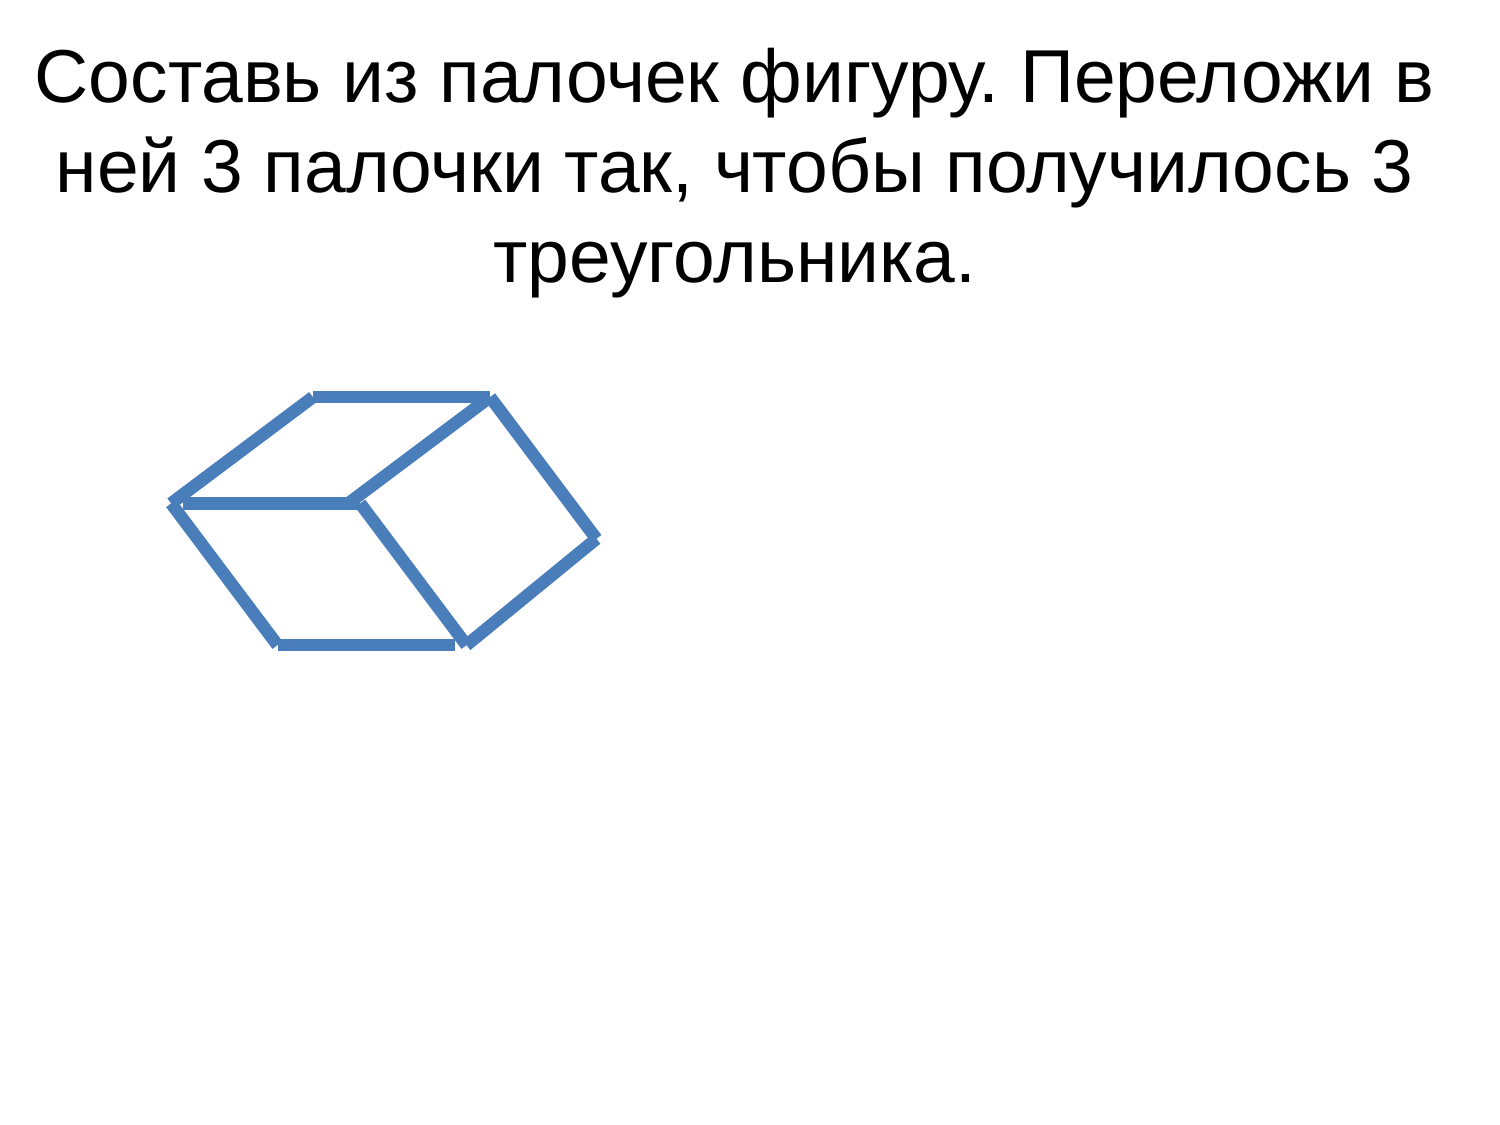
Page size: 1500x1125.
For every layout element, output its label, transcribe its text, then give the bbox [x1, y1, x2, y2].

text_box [466, 538, 597, 646]
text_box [359, 503, 467, 646]
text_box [170, 503, 278, 646]
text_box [170, 396, 314, 502]
title Составь из палочек фигуру. Переложи в ней 3 палочки так, чтобы получилось 3 треугольника. [0, 45, 1471, 279]
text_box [348, 396, 488, 504]
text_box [489, 396, 597, 538]
